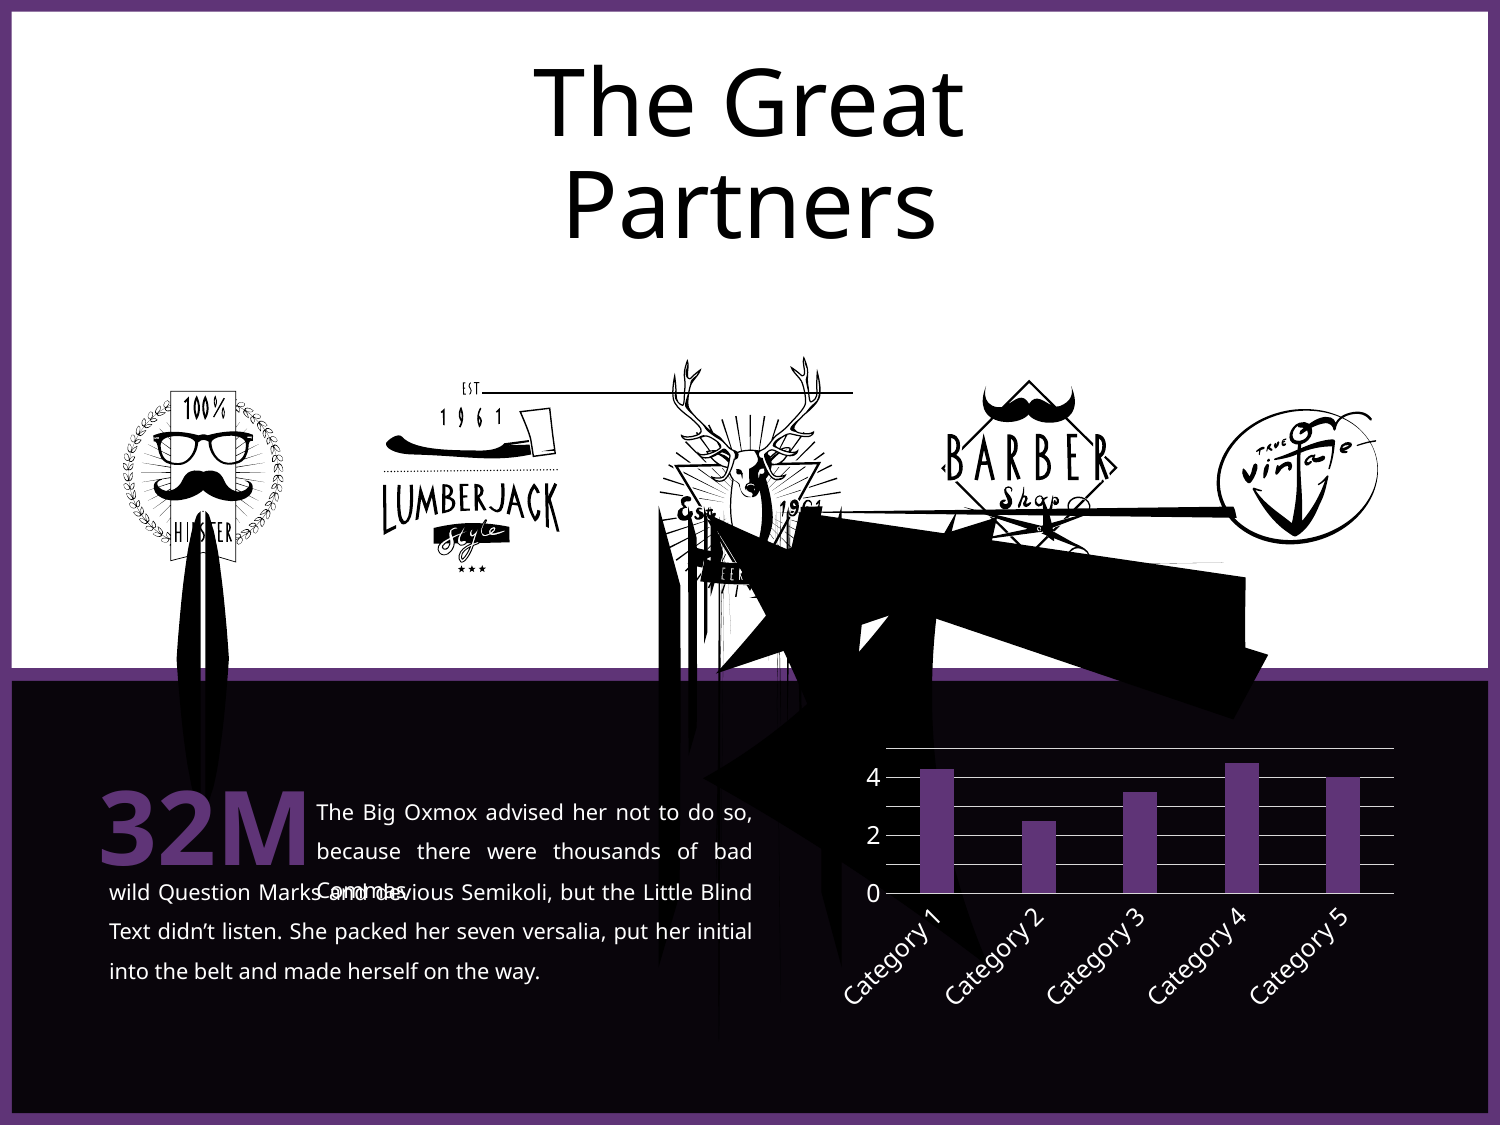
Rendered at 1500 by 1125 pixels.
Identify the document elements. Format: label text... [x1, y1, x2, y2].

chart [822, 742, 1406, 1020]
text_box [8, 667, 1492, 1115]
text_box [382, 382, 559, 572]
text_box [122, 390, 284, 563]
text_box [1216, 408, 1377, 545]
title The Great Partners [324, 97, 1176, 218]
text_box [940, 379, 1117, 574]
picture [11, 680, 1489, 1114]
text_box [658, 356, 842, 598]
